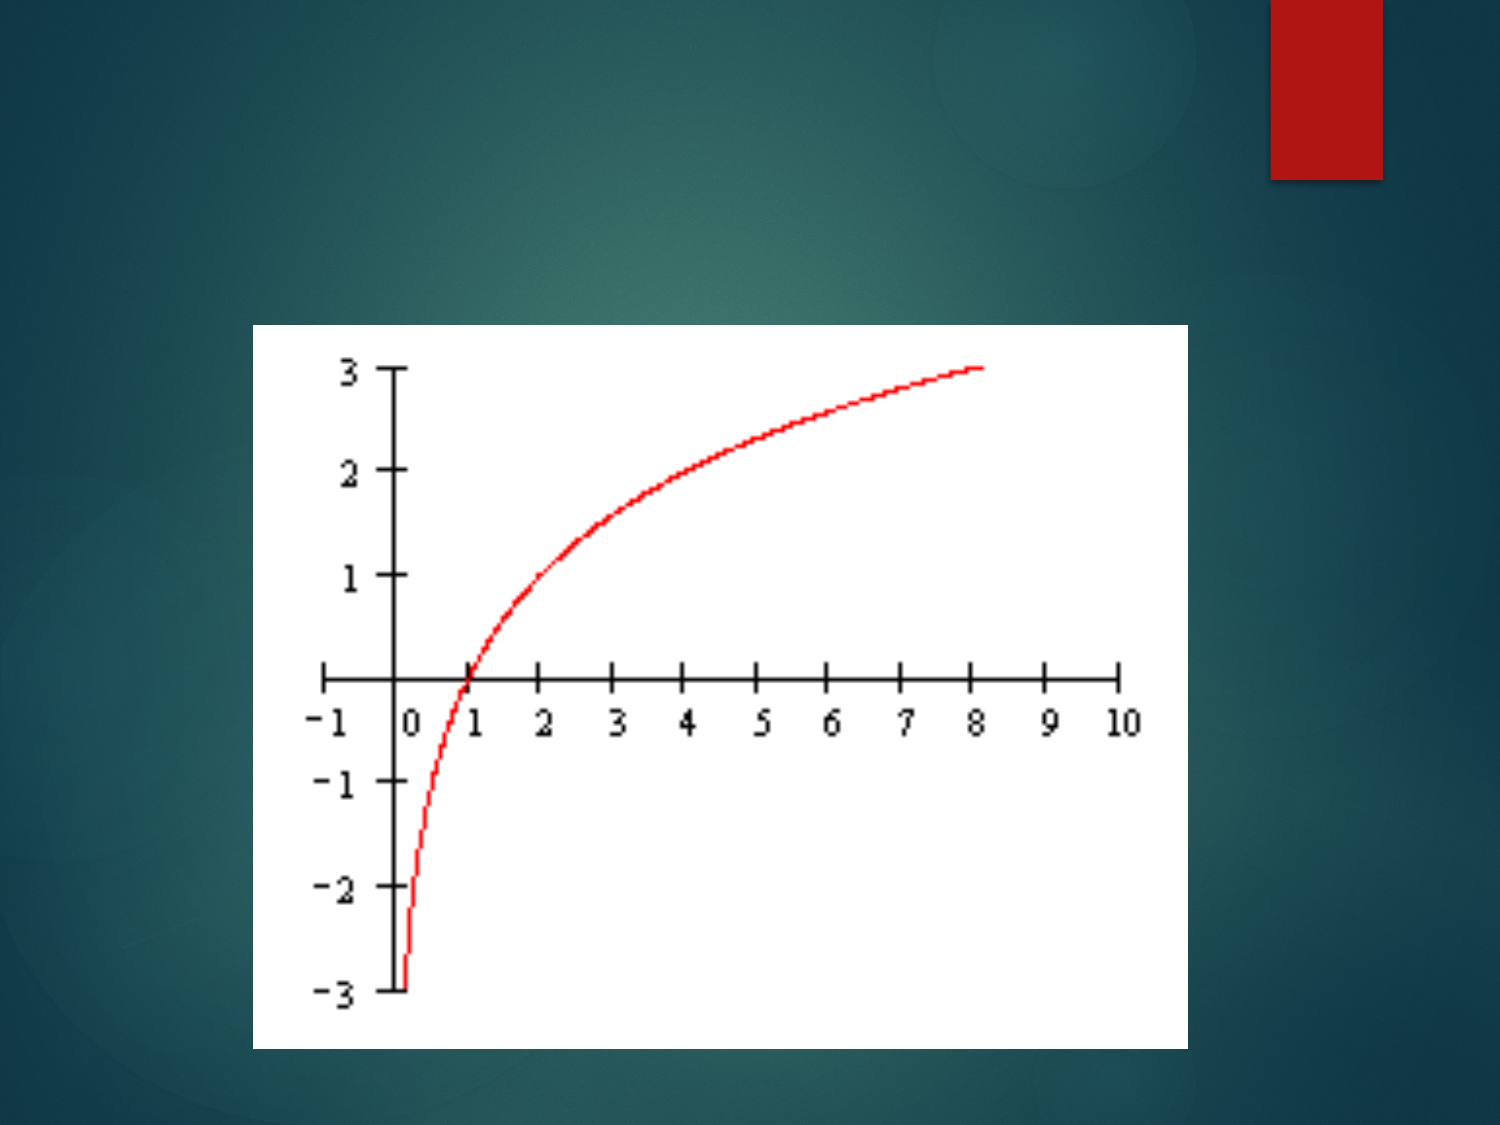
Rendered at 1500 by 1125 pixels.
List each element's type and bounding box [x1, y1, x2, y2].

list [253, 324, 1188, 1049]
